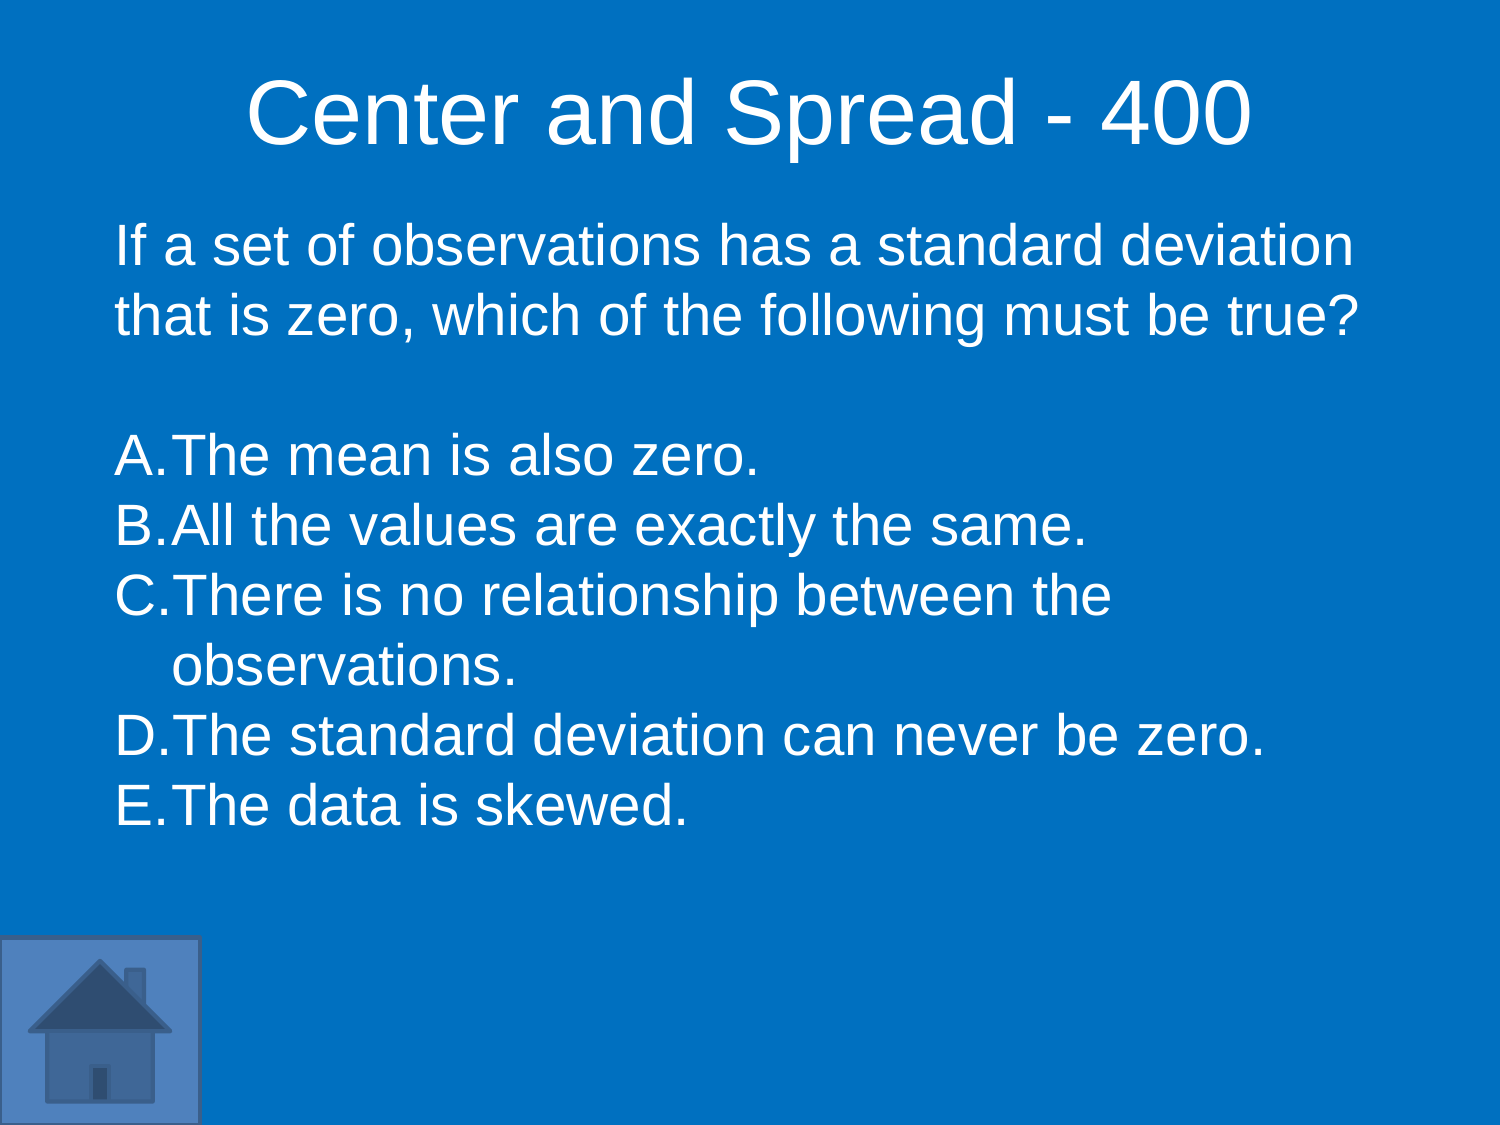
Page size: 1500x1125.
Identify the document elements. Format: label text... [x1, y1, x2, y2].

text_box If a set of observations has a standard deviation that is zero, which of the following must be true? The mean is also zero. All the values are exactly the same. There is no relationship between the observations. The standard deviation can never be zero. The data is skewed. [99, 200, 1425, 845]
text_box Center and Spread - 400 [74, 45, 1425, 233]
text_box [0, 935, 202, 1125]
